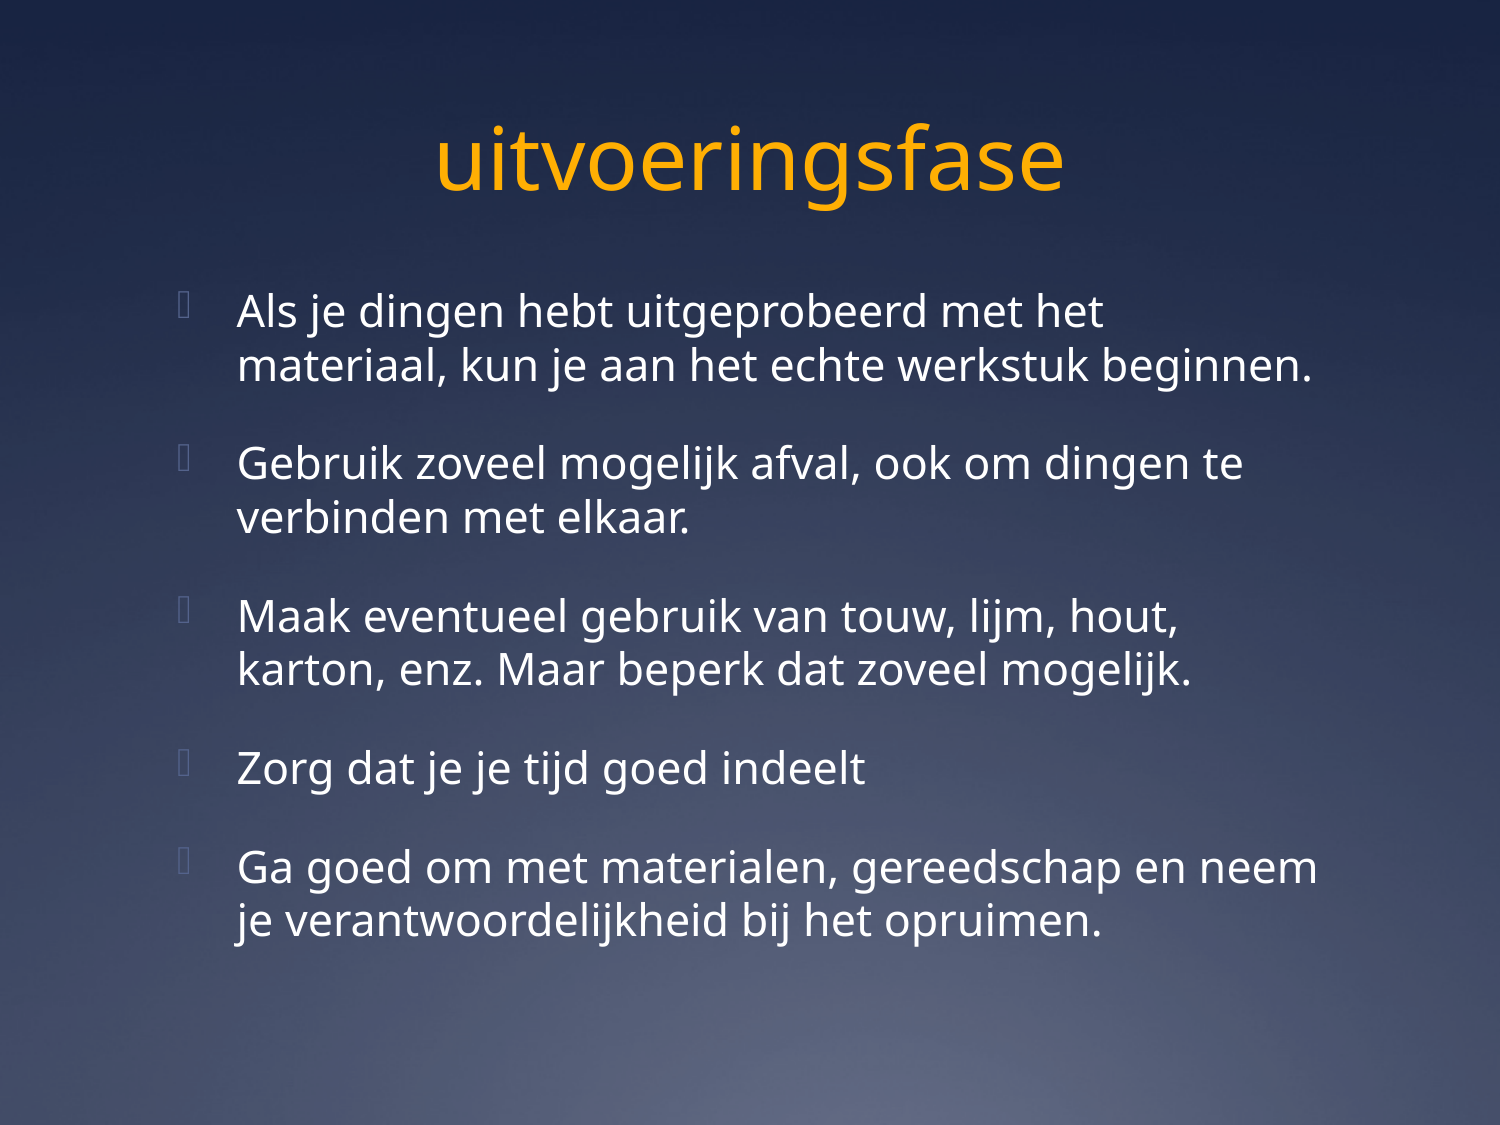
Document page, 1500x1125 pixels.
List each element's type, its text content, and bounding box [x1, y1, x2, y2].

title uitvoeringsfase [100, 95, 1400, 225]
list Als je dingen hebt uitgeprobeerd met het materiaal, kun je aan het echte werkstuk beginnen. Gebruik zoveel mogelijk afval, ook om dingen te verbinden met elkaar. Maak eventueel gebruik van touw, lijm, hout, karton, enz. Maar beperk dat zoveel mogelijk. Zorg dat je je tijd goed indeelt Ga goed om met materialen, gereedschap en neem je verantwoordelijkheid bij het opruimen. [162, 275, 1338, 1005]
